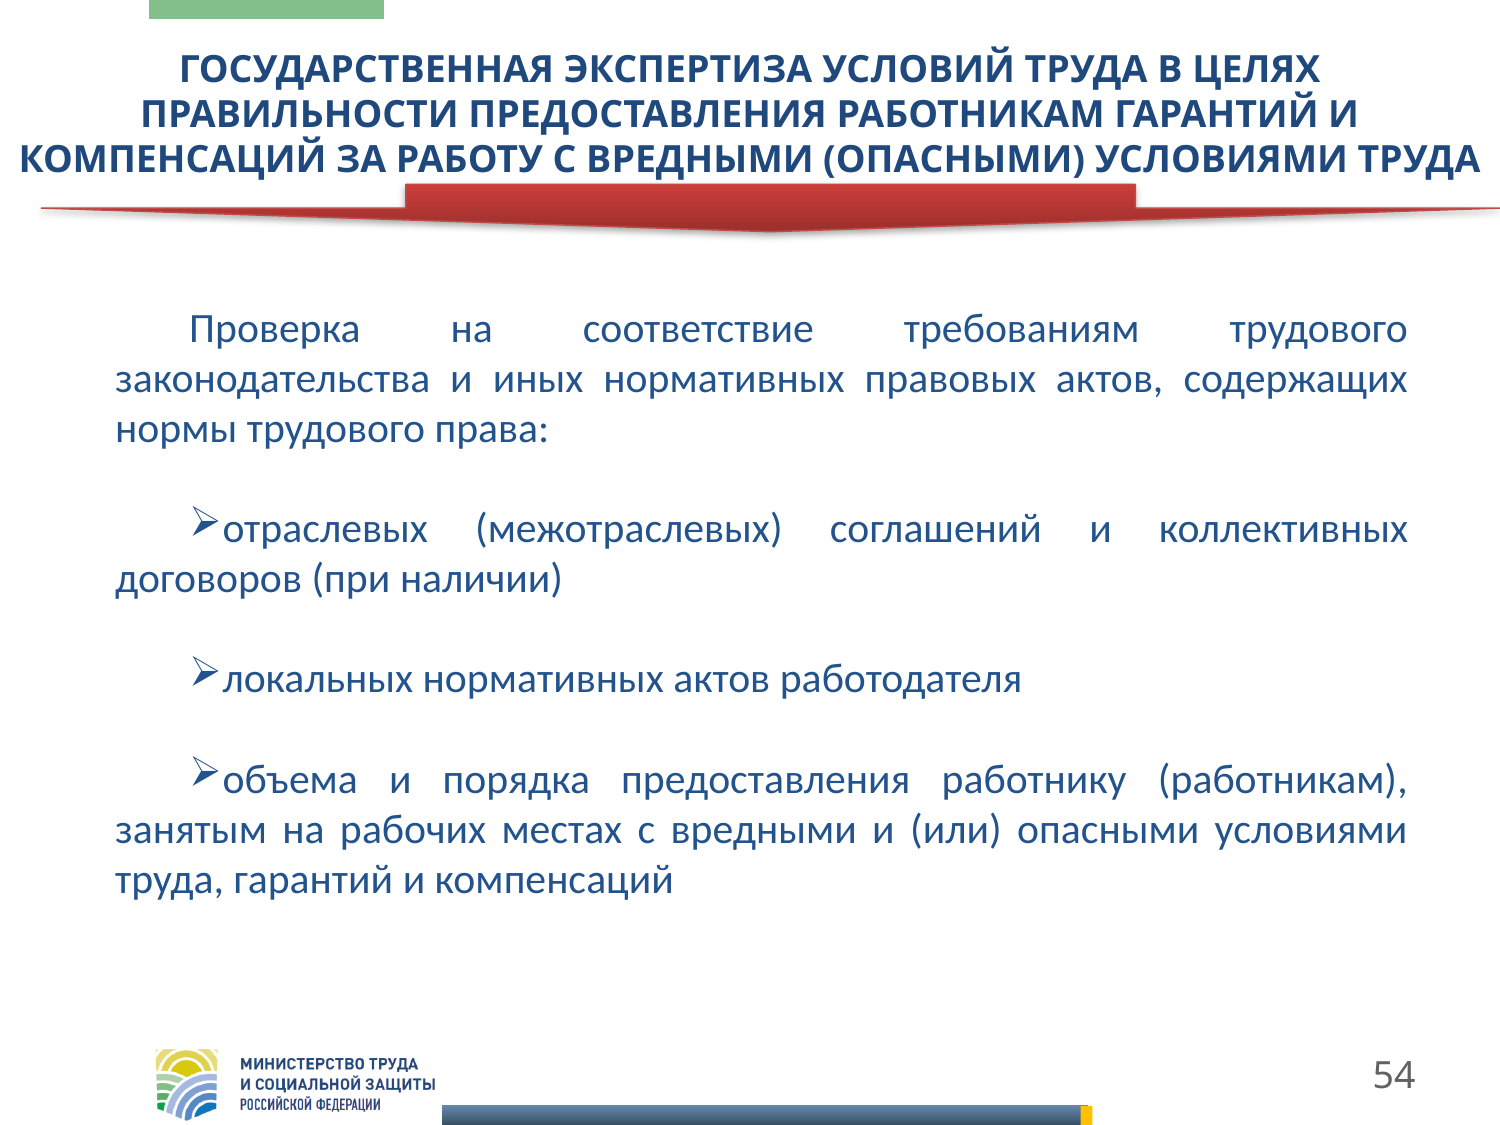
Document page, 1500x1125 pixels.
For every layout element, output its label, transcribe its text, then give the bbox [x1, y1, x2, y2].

title ГОСУДАРСТВЕННАЯ ЭКСПЕРТИЗА УСЛОВИЙ ТРУДА В ЦЕЛЯХ ПРАВИЛЬНОСТИ ПРЕДОСТАВЛЕНИЯ РАБОТНИКАМ ГАРАНТИЙ И КОМПЕНСАЦИЙ ЗА РАБОТУ С ВРЕДНЫМИ (ОПАСНЫМИ) УСЛОВИЯМИ ТРУДА [0, 30, 1500, 195]
text_box [448, 1105, 1079, 1125]
picture [149, 0, 385, 19]
picture [147, 1043, 444, 1125]
text_box Проверка на соответствие требованиям трудового законодательства и иных нормативных правовых актов, содержащих нормы трудового права: отраслевых (межотраслевых) соглашений и коллективных договоров (при наличии) локальных нормативных актов работодателя объема и порядка предоставления работнику (работникам), занятым на рабочих местах с вредными и (или) опасными условиями труда, гарантий и компенсаций [100, 293, 1424, 909]
slide_number 54 [1080, 1046, 1431, 1107]
text_box [40, 183, 1500, 233]
text_box [1079, 1104, 1094, 1125]
